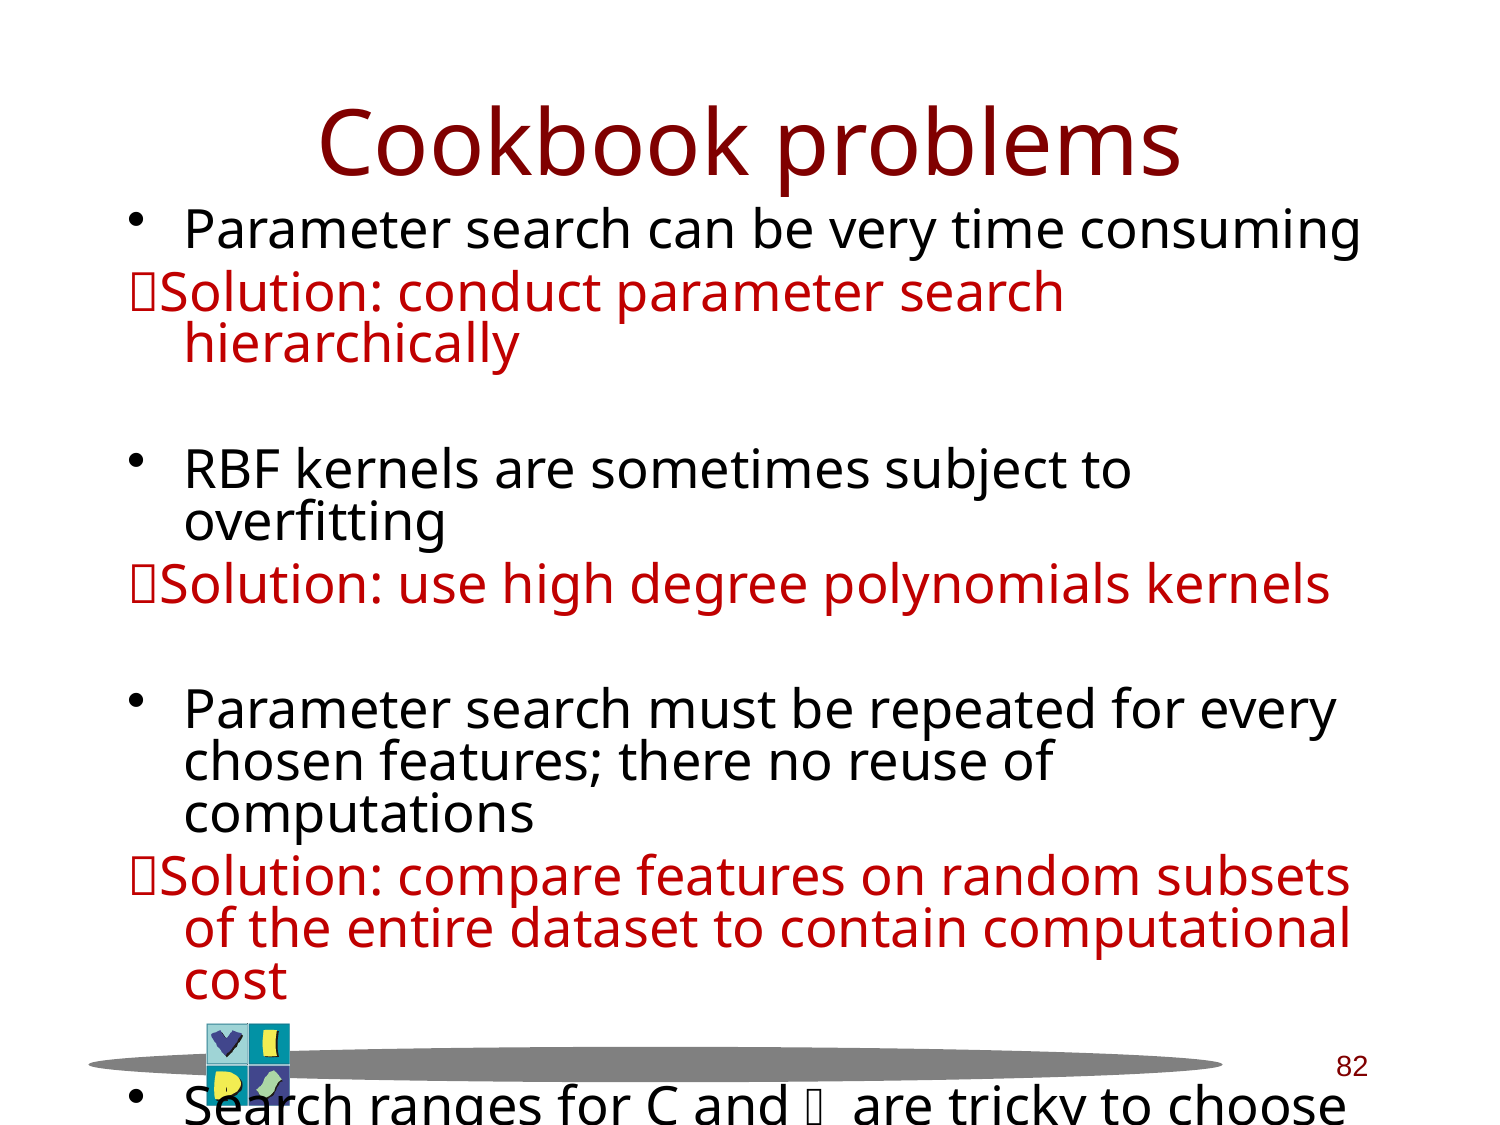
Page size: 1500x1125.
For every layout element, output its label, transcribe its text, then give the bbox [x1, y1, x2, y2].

picture [206, 1102, 290, 1106]
slide_number 82 [1033, 1102, 1384, 1118]
list Parameter search can be very time consuming Solution: conduct parameter search hierarchically RBF kernels are sometimes subject to overfitting Solution: use high degree polynomials kernels Parameter search must be repeated for every chosen features; there no reuse of computations Solution: compare features on random subsets of the entire dataset to contain computational cost Search ranges for C and  are tricky to choose Solution: literature suggests using exponentially growing values like C = 2[-5..15] and  = 2[-15..5] [112, 199, 1427, 1102]
title Cookbook problems [75, 45, 1425, 233]
